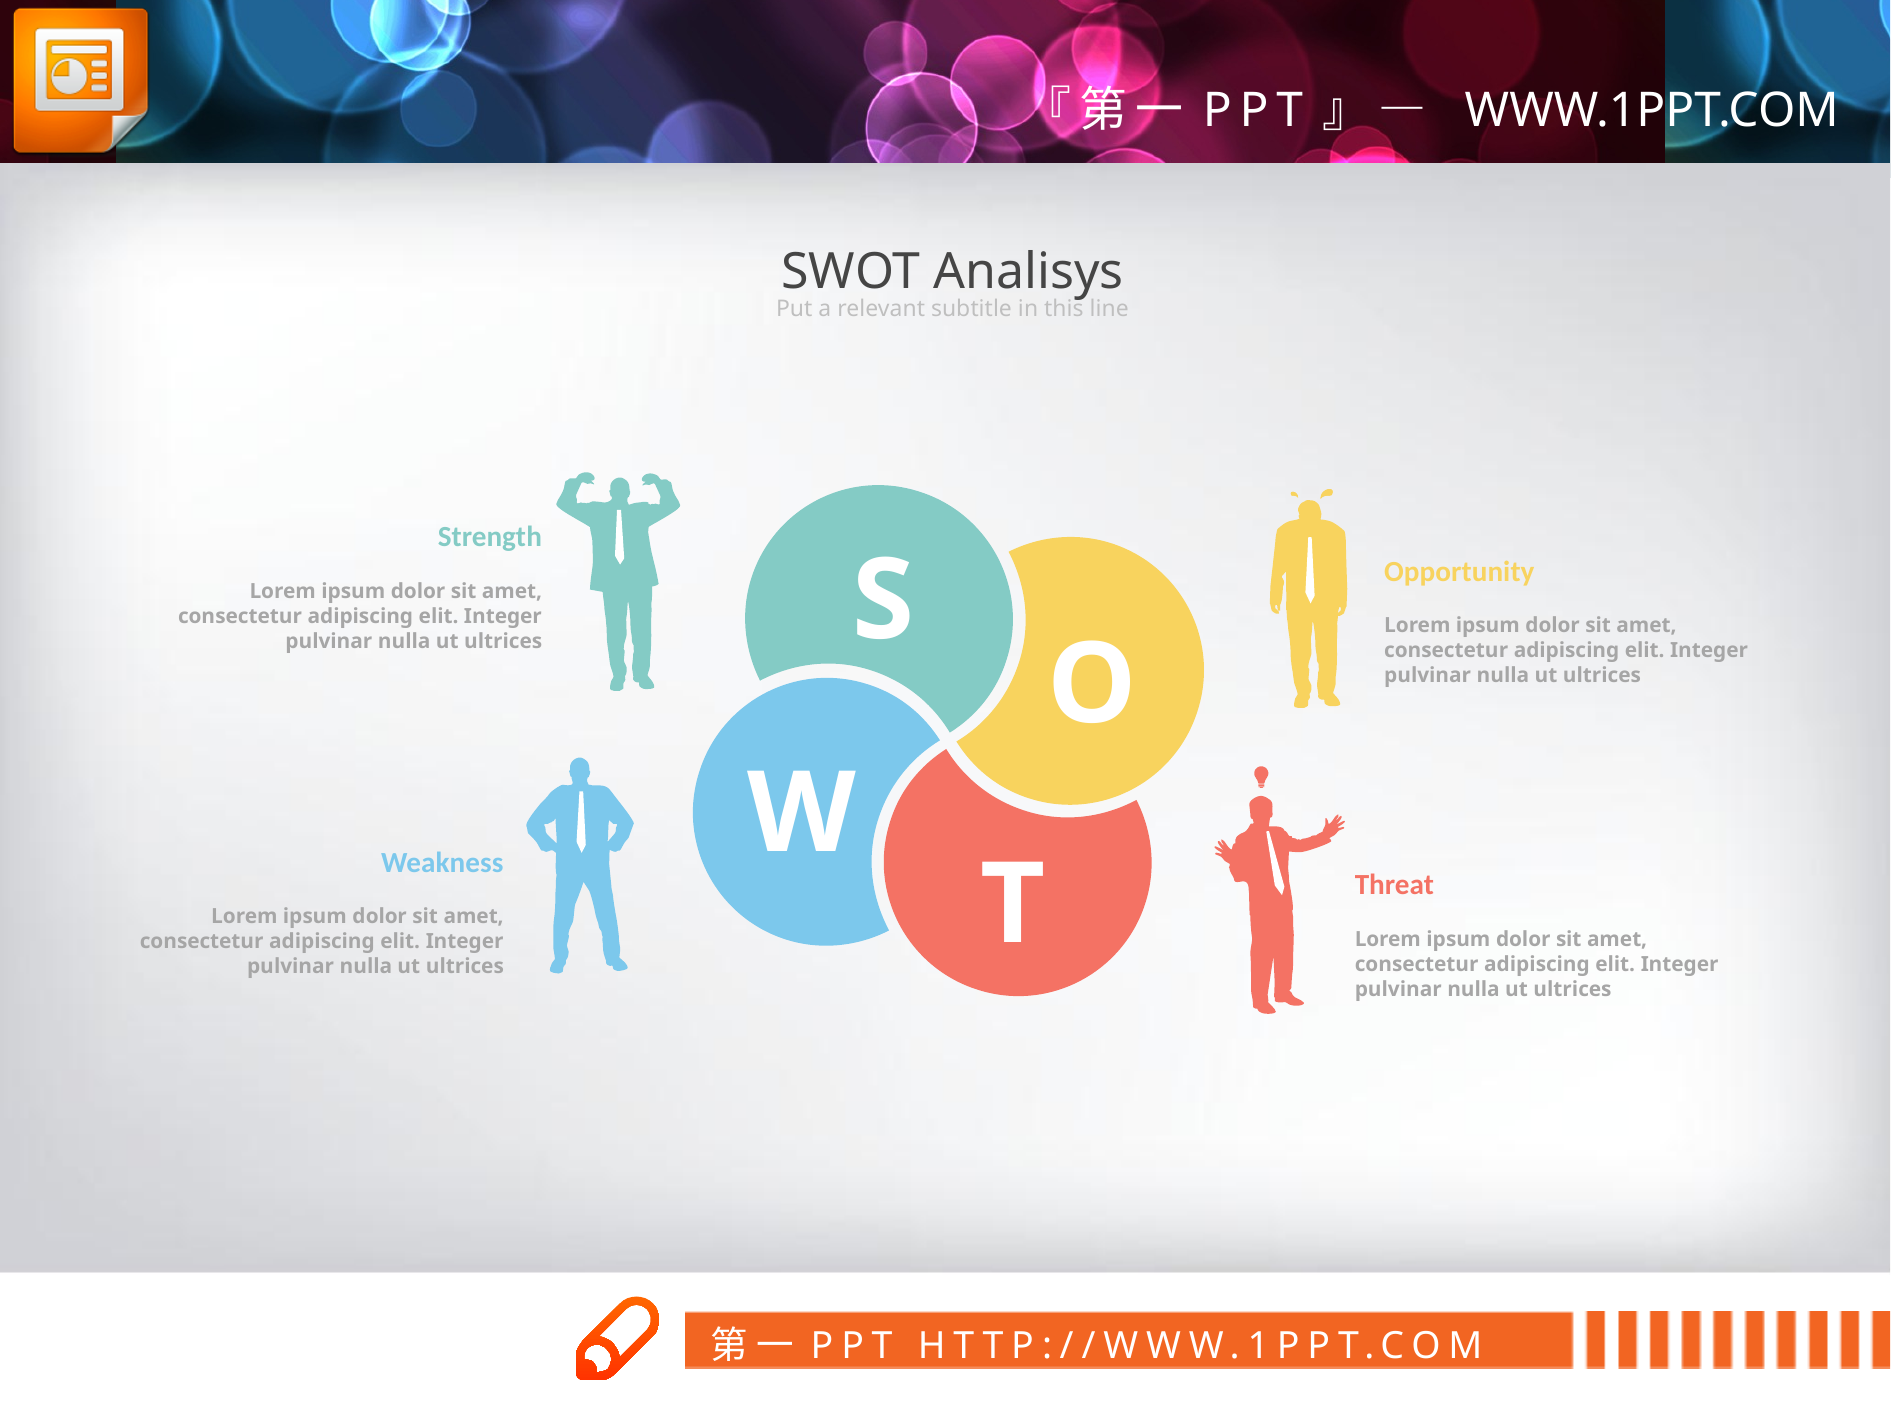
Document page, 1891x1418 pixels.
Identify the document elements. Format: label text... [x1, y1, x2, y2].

text_box [711, 881, 890, 946]
text_box [941, 972, 1095, 997]
text_box [692, 744, 711, 880]
text_box [1008, 536, 1204, 744]
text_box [1214, 766, 1346, 1015]
text_box Opportunity Lorem ipsum dolor sit amet, consectetur adipiscing elit. Integer pulvinar nulla ut ultrices [1369, 544, 1807, 695]
picture [0, 0, 1891, 1275]
text_box Threat Lorem ipsum dolor sit amet, consectetur adipiscing elit. Integer pulvinar nulla ut ultrices [1351, 858, 1777, 1009]
text_box [866, 524, 1012, 733]
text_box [556, 472, 681, 692]
text_box Strength Lorem ipsum dolor sit amet, consectetur adipiscing elit. Integer pulvinar nulla ut ultrices [144, 509, 551, 660]
text_box SWOT Analisys [614, 201, 1291, 277]
text_box [885, 748, 1152, 966]
text_box [956, 697, 1176, 805]
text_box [1269, 488, 1348, 709]
text_box O [1002, 602, 1182, 753]
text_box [526, 757, 634, 974]
text_box [745, 485, 967, 681]
text_box Weakness Lorem ipsum dolor sit amet, consectetur adipiscing elit. Integer pulvinar nulla ut ultrices [106, 835, 519, 986]
text_box Put a relevant subtitle in this line [614, 277, 1291, 338]
text_box W [711, 731, 892, 881]
picture [685, 1311, 1891, 1369]
text_box [720, 677, 940, 789]
text_box S [794, 518, 974, 669]
text_box T [923, 821, 1103, 972]
